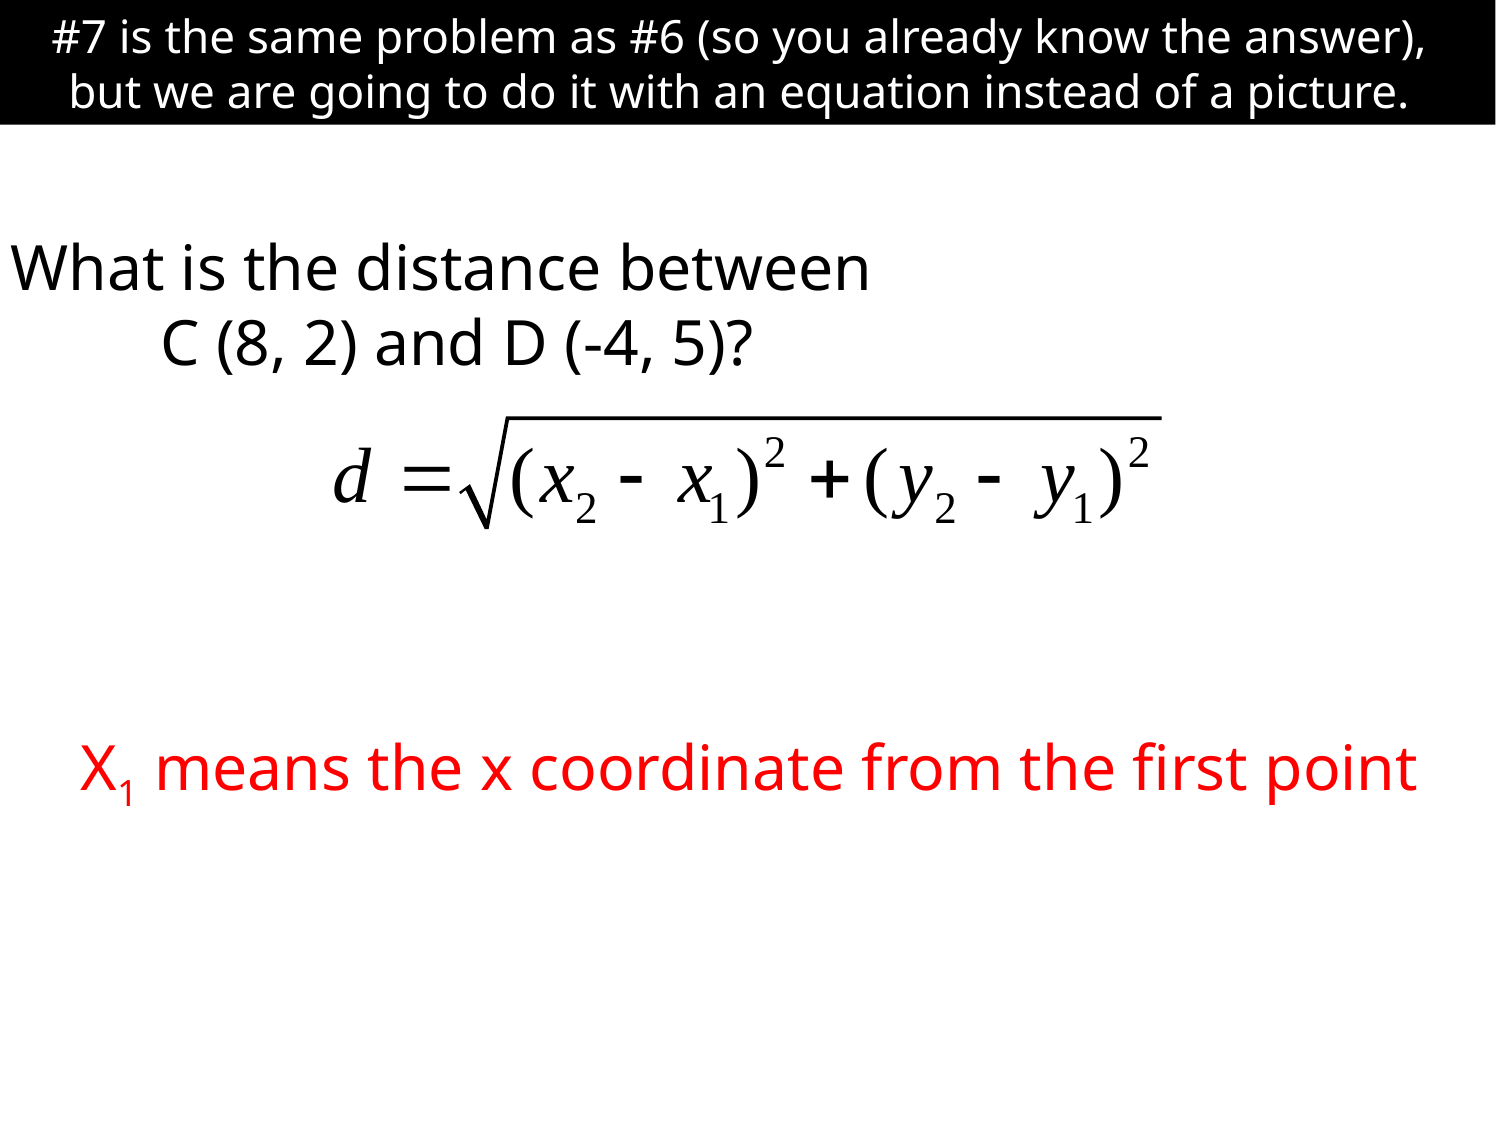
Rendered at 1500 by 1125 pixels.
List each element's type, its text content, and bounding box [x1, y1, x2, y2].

text_box X1 means the x coordinate from the first point [0, 720, 1500, 821]
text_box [320, 399, 1180, 759]
text_box #7 is the same problem as #6 (so you already know the answer), but we are going to do it with an equation instead of a picture. [0, 0, 1496, 125]
text_box What is the distance between C (8, 2) and D (-4, 5)? [0, 220, 1496, 386]
